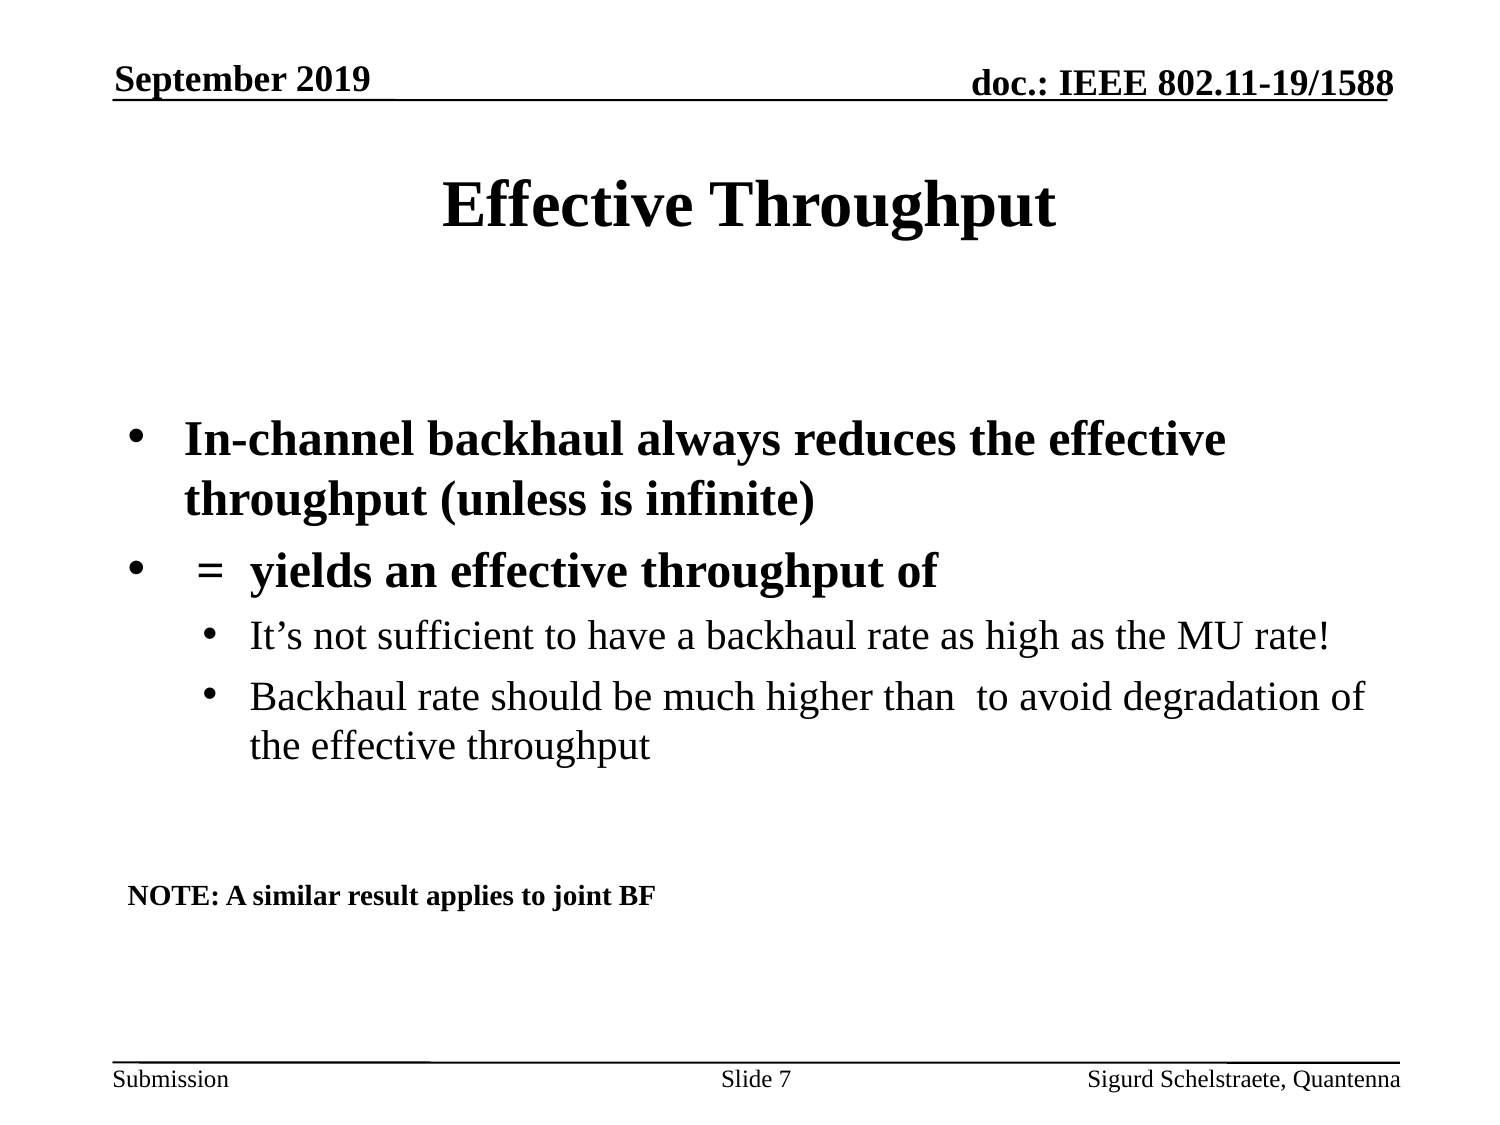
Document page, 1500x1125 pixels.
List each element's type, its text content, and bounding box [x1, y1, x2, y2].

footer Sigurd Schelstraete, Quantenna [878, 1061, 1402, 1093]
slide_number Slide 7 [712, 1061, 800, 1123]
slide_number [114, 54, 423, 100]
title Effective Throughput [112, 112, 1388, 288]
